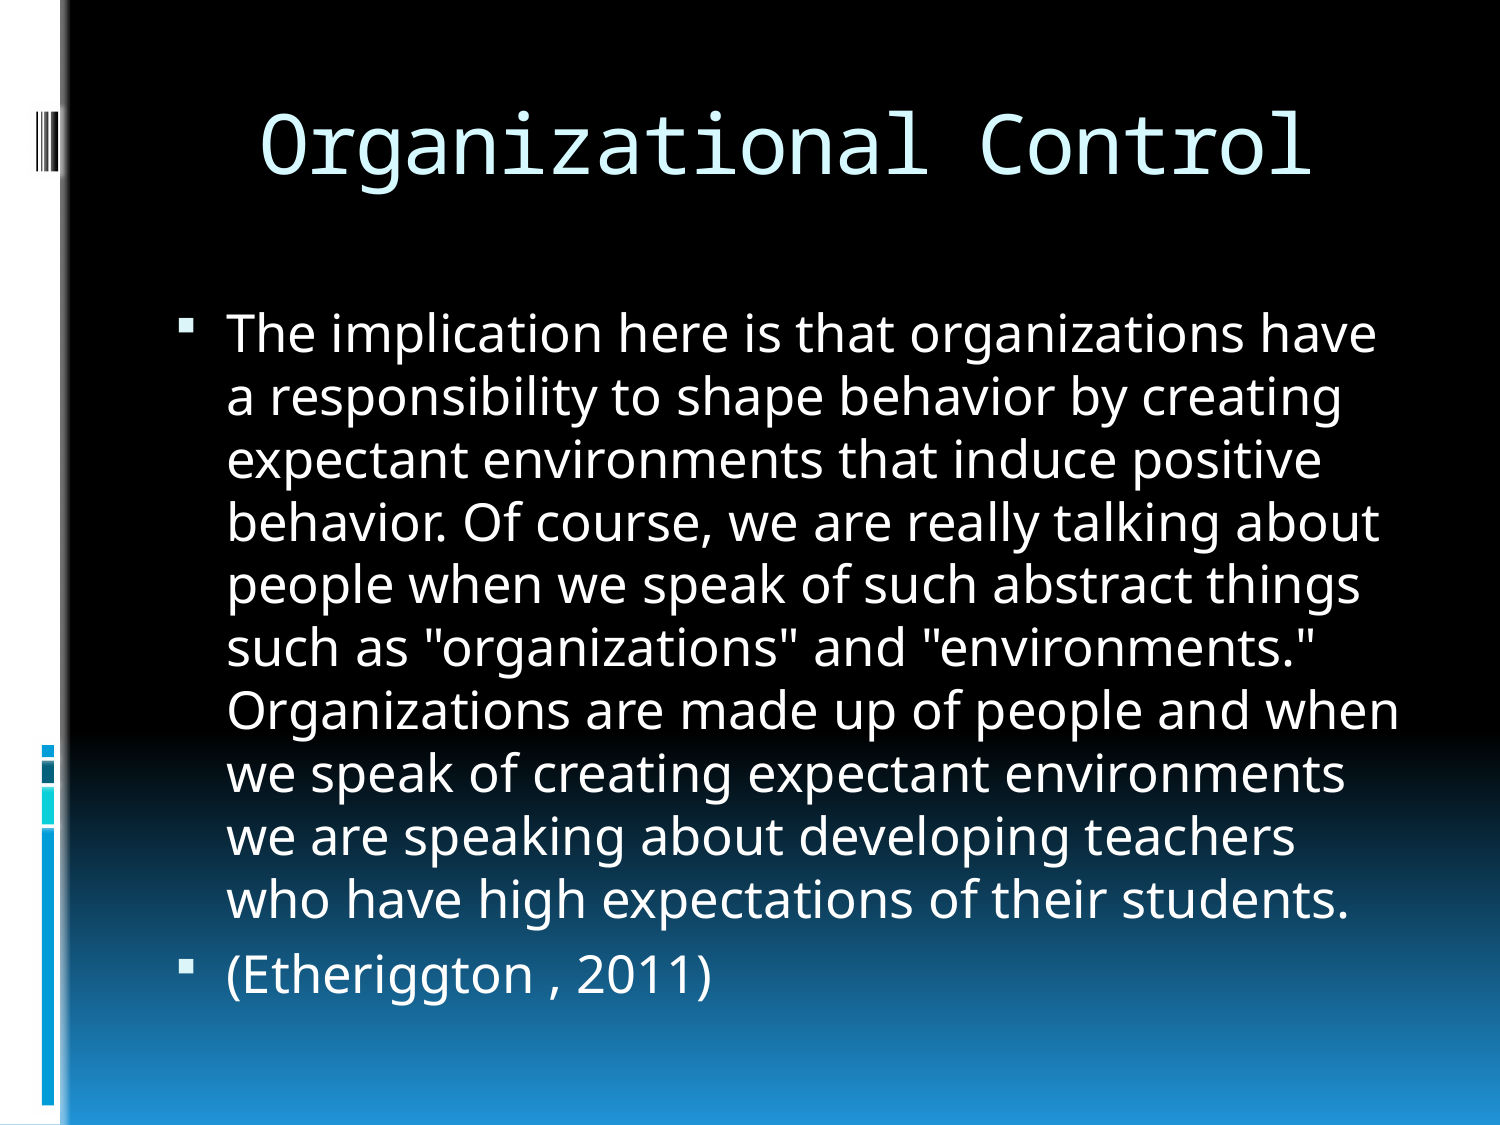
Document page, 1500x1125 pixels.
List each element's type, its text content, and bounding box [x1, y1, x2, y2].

title Organizational Control [150, 83, 1425, 234]
list The implication here is that organizations have a responsibility to shape behavior by creating expectant environments that induce positive behavior. Of course, we are really talking about people when we speak of such abstract things such as "organizations" and "environments." Organizations are made up of people and when we speak of creating expectant environments we are speaking about developing teachers who have high expectations of their students. (Etheriggton , 2011) [150, 292, 1425, 1043]
